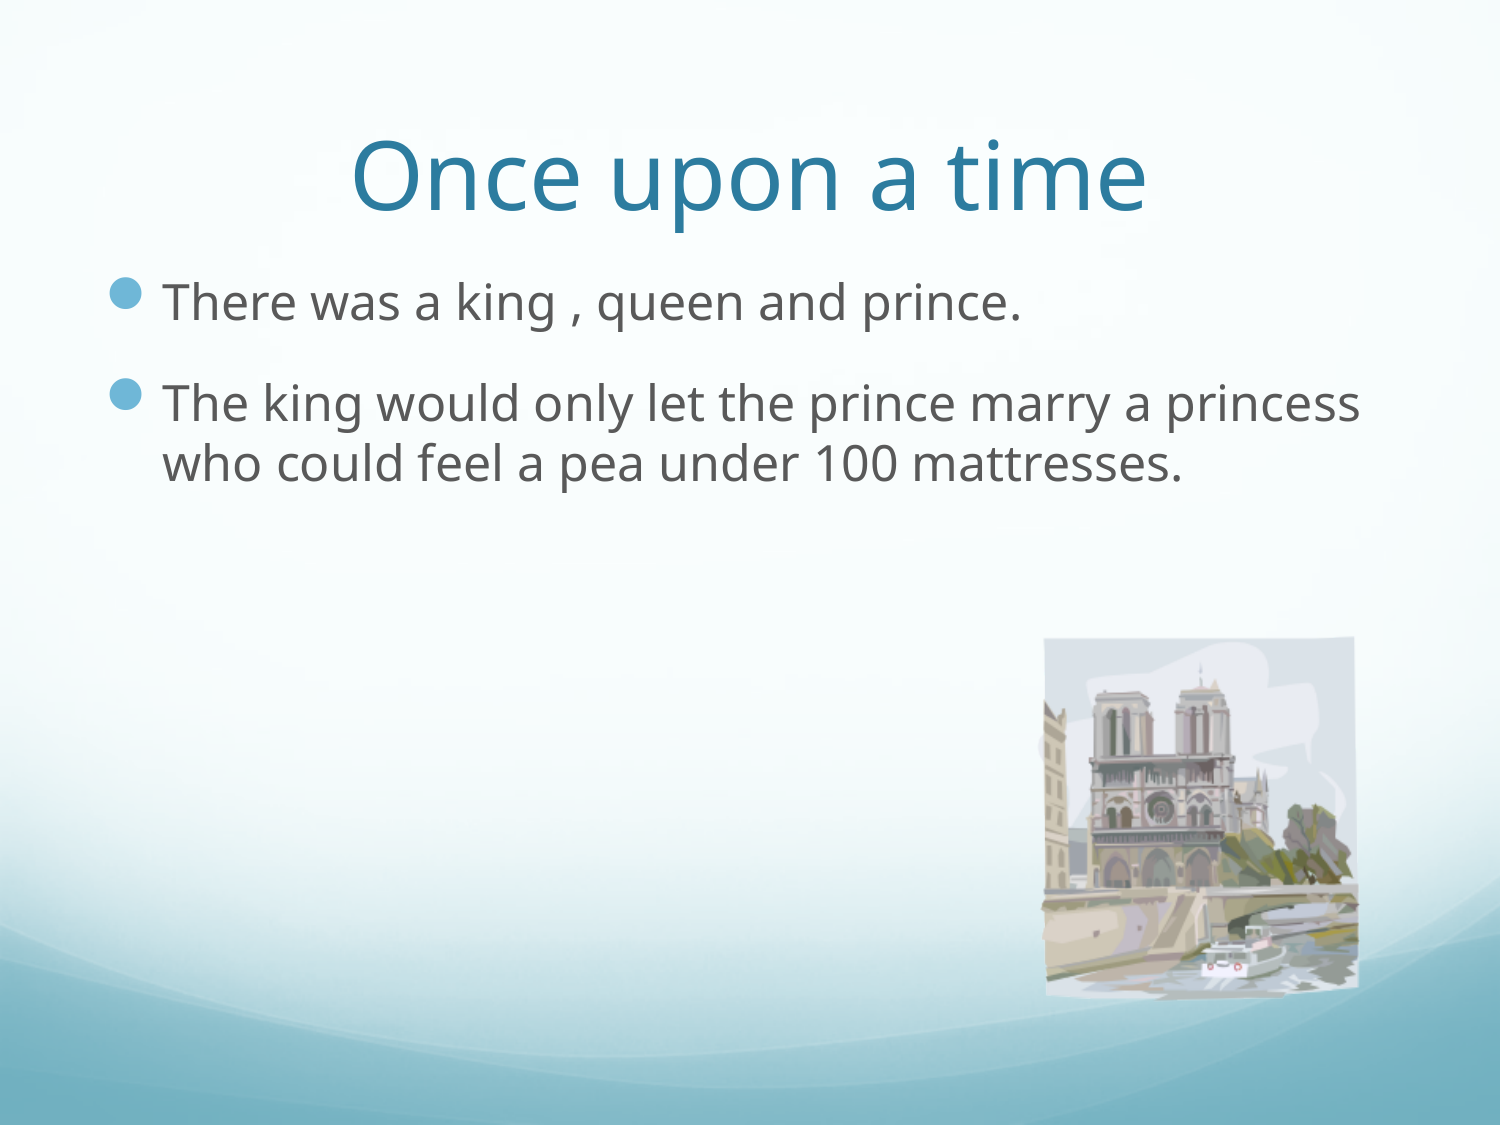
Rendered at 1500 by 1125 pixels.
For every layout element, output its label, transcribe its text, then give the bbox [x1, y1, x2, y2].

list There was a king , queen and prince. The king would only let the prince marry a princess who could feel a pea under 100 mattresses. [90, 262, 1410, 975]
picture [1037, 633, 1364, 1006]
title Once upon a time [90, 17, 1410, 237]
